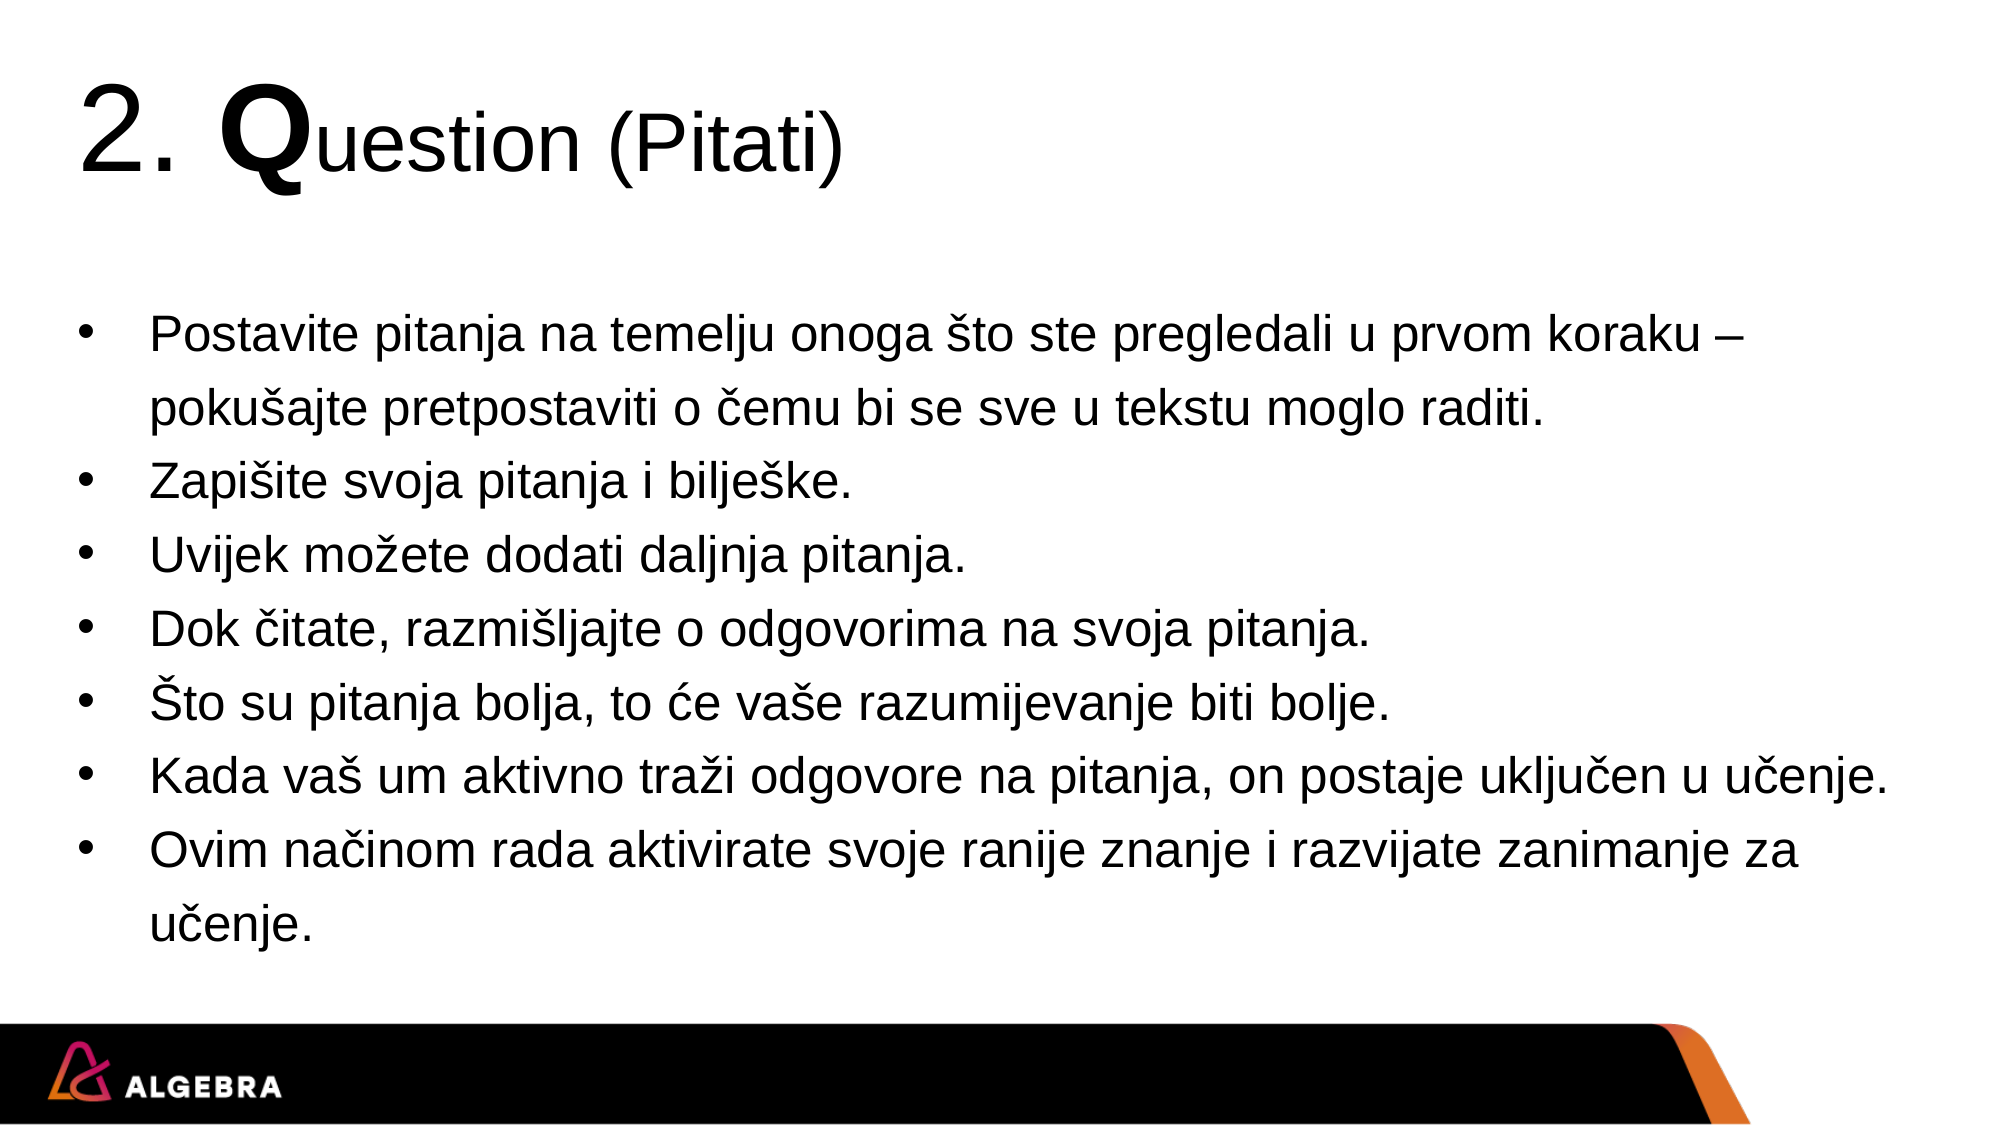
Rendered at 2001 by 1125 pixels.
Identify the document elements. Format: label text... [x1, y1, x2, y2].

list Postavite pitanja na temelju onoga što ste pregledali u prvom koraku – pokušajte pretpostaviti o čemu bi se sve u tekstu moglo raditi. Zapišite svoja pitanja i bilješke. Uvijek možete dodati daljnja pitanja. Dok čitate, razmišljajte o odgovorima na svoja pitanja. Što su pitanja bolja, to će vaše razumijevanje biti bolje. Kada vaš um aktivno traži odgovore na pitanja, on postaje uključen u učenje. Ovim načinom rada aktivirate svoje ranije znanje i razvijate zanimanje za učenje. [63, 280, 1910, 1014]
picture [0, 1023, 1958, 1125]
title 2. Question (Pitati) [63, 39, 1777, 223]
